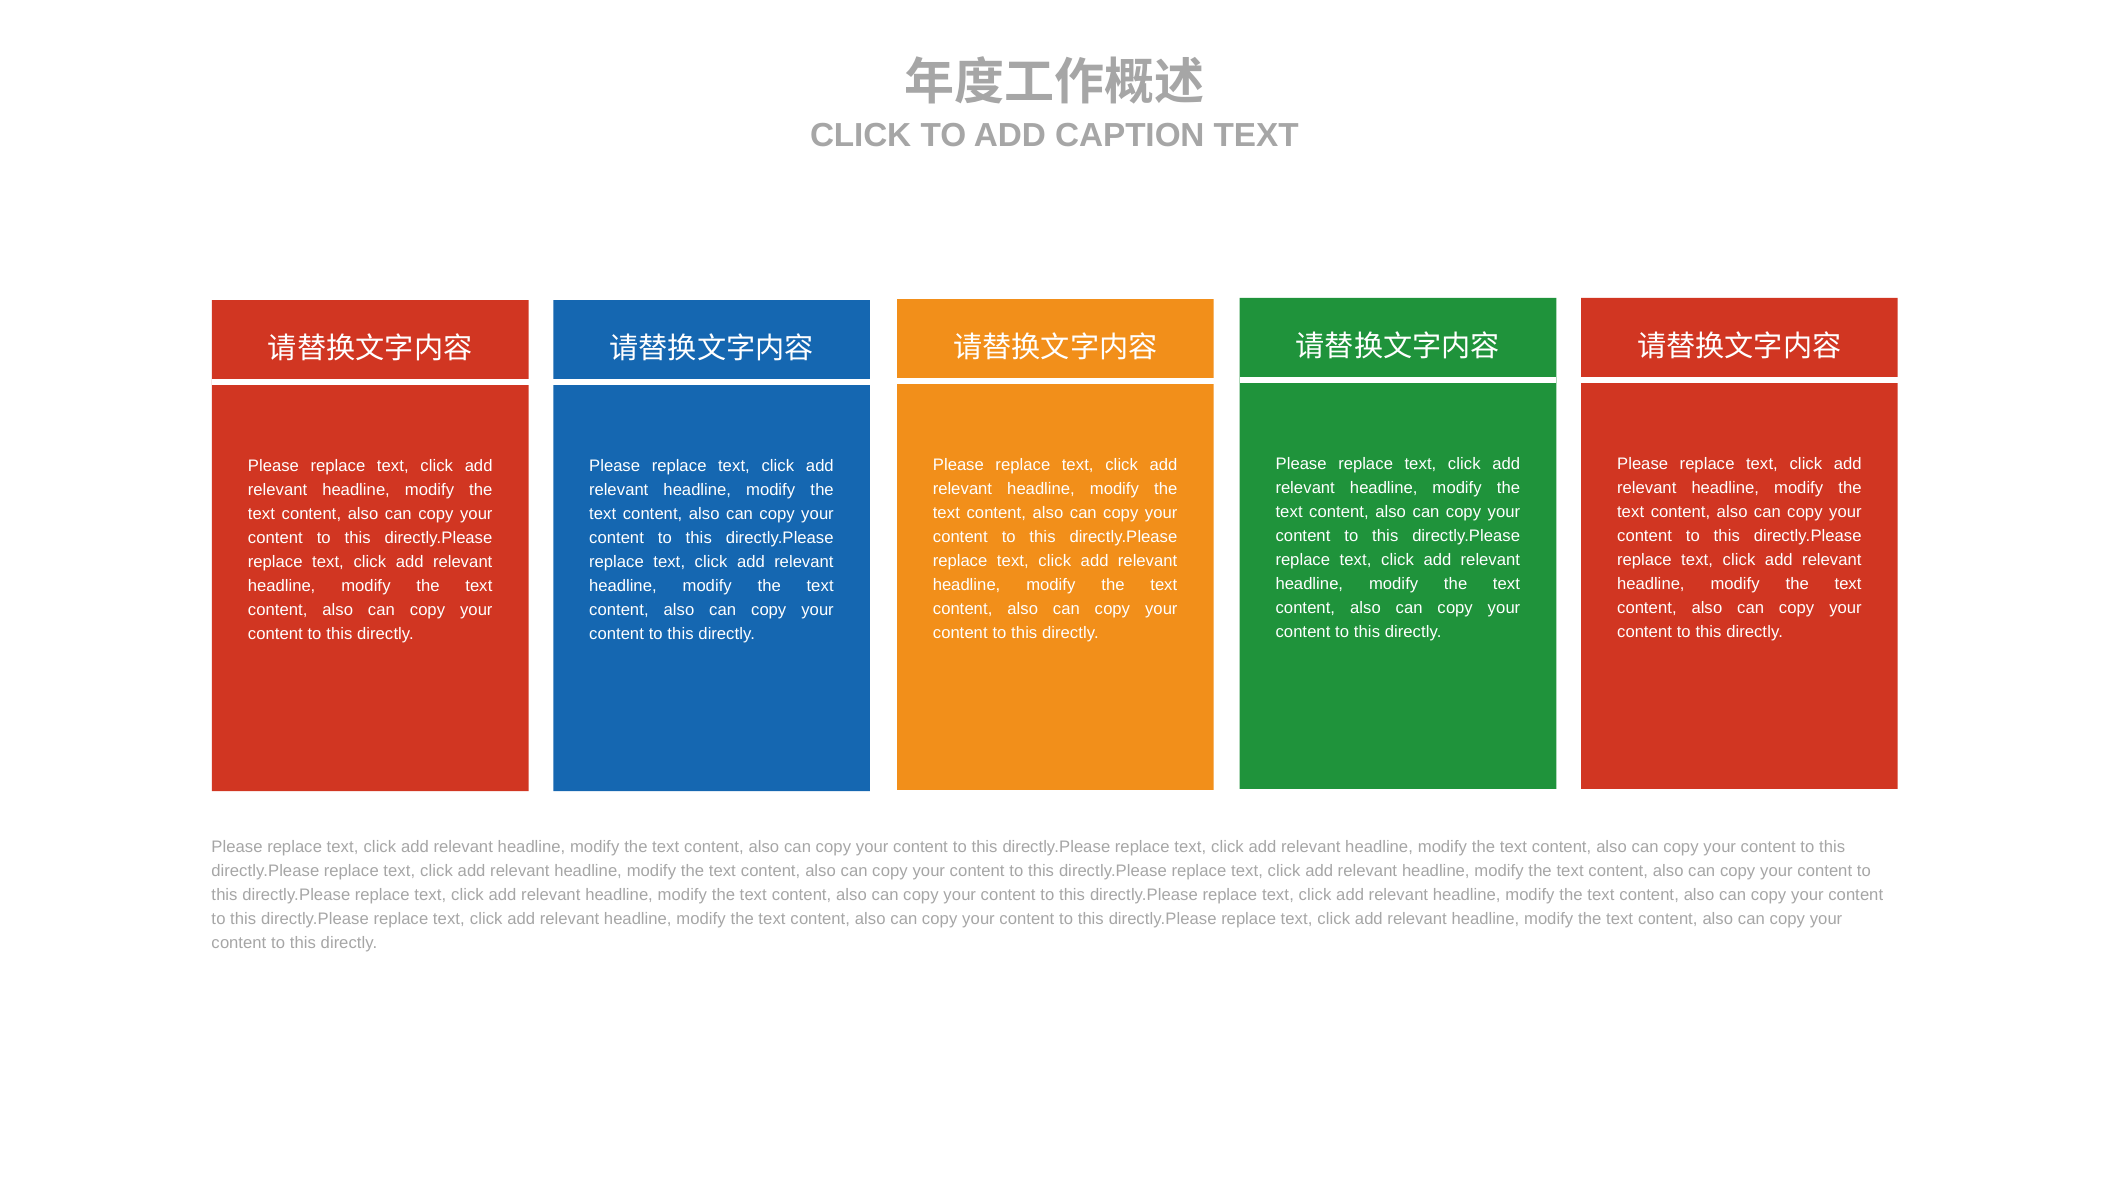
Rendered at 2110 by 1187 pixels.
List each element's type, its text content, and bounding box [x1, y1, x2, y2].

text_box CLICK TO ADD CAPTION TEXT [790, 113, 1319, 154]
text_box Please replace text, click add relevant headline, modify the text content, also can copy your content to this directly.Please replace text, click add relevant headline, modify the text content, also can copy your content to this directly. [247, 451, 493, 643]
text_box 请替换文字内容 [584, 322, 839, 365]
text_box [1580, 380, 1898, 789]
text_box Please replace text, click add relevant headline, modify the text content, also can copy your content to this directly.Please replace text, click add relevant headline, modify the text content, also can copy your content to this directly. [1275, 448, 1521, 641]
text_box [211, 383, 529, 792]
text_box [897, 384, 1214, 790]
text_box 请替换文字内容 [1270, 320, 1526, 362]
text_box 请替换文字内容 [928, 321, 1183, 364]
text_box 年度工作概述 [865, 48, 1245, 110]
text_box [1239, 380, 1557, 789]
text_box 请替换文字内容 [243, 322, 498, 365]
text_box [211, 300, 529, 379]
text_box [553, 385, 870, 792]
text_box Please replace text, click add relevant headline, modify the text content, also can copy your content to this directly.Please replace text, click add relevant headline, modify the text content, also can copy your content to this directly. [589, 451, 835, 643]
text_box [897, 299, 1214, 378]
text_box [1239, 297, 1557, 379]
text_box Please replace text, click add relevant headline, modify the text content, also can copy your content to this directly.Please replace text, click add relevant headline, modify the text content, also can copy your content to this directly.Please replace text, click add relevant headline, modify the text content, also can copy your content to this directly.Please replace text, click add relevant headline, modify the text content, also can copy your content to this directly.Please replace text, click add relevant headline, modify the text content, also can copy your content to this directly.Please replace text, click add relevant headline, modify the text content, also can copy your content to this directly.Please replace text, click add relevant headline, modify the text content, also can copy your content to this directly.Please replace text, click add relevant headline, modify the text content, also can copy your content to this directly. [211, 831, 1898, 952]
text_box [553, 300, 870, 379]
text_box [1580, 297, 1898, 379]
text_box Please replace text, click add relevant headline, modify the text content, also can copy your content to this directly.Please replace text, click add relevant headline, modify the text content, also can copy your content to this directly. [933, 450, 1178, 642]
text_box 请替换文字内容 [1612, 320, 1867, 362]
text_box Please replace text, click add relevant headline, modify the text content, also can copy your content to this directly.Please replace text, click add relevant headline, modify the text content, also can copy your content to this directly. [1616, 448, 1862, 641]
